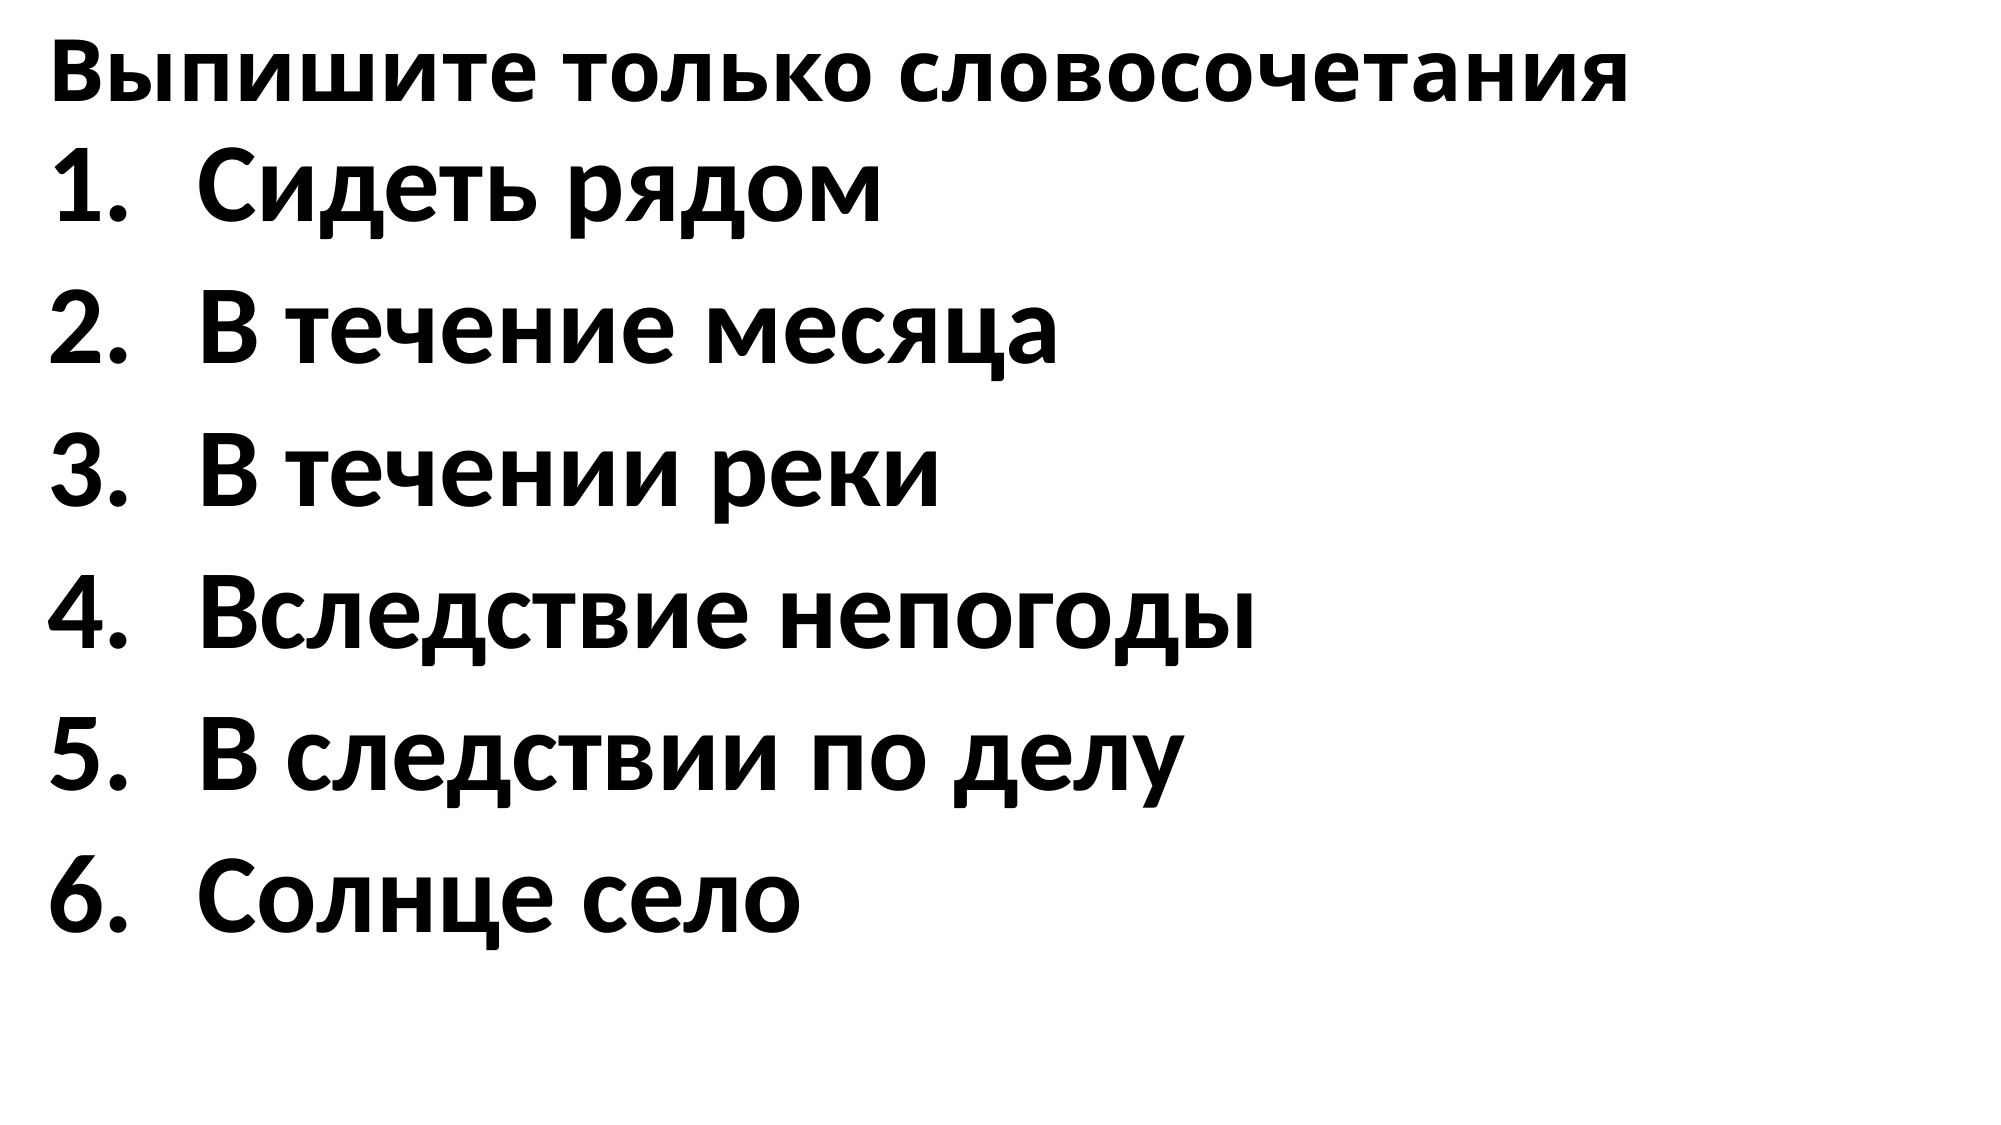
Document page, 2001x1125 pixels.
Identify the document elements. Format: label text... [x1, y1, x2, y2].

title Выпишите только словосочетания [32, 19, 1962, 116]
list Сидеть рядом В течение месяца В течении реки Вследствие непогоды В следствии по делу Солнце село [32, 116, 1983, 1045]
